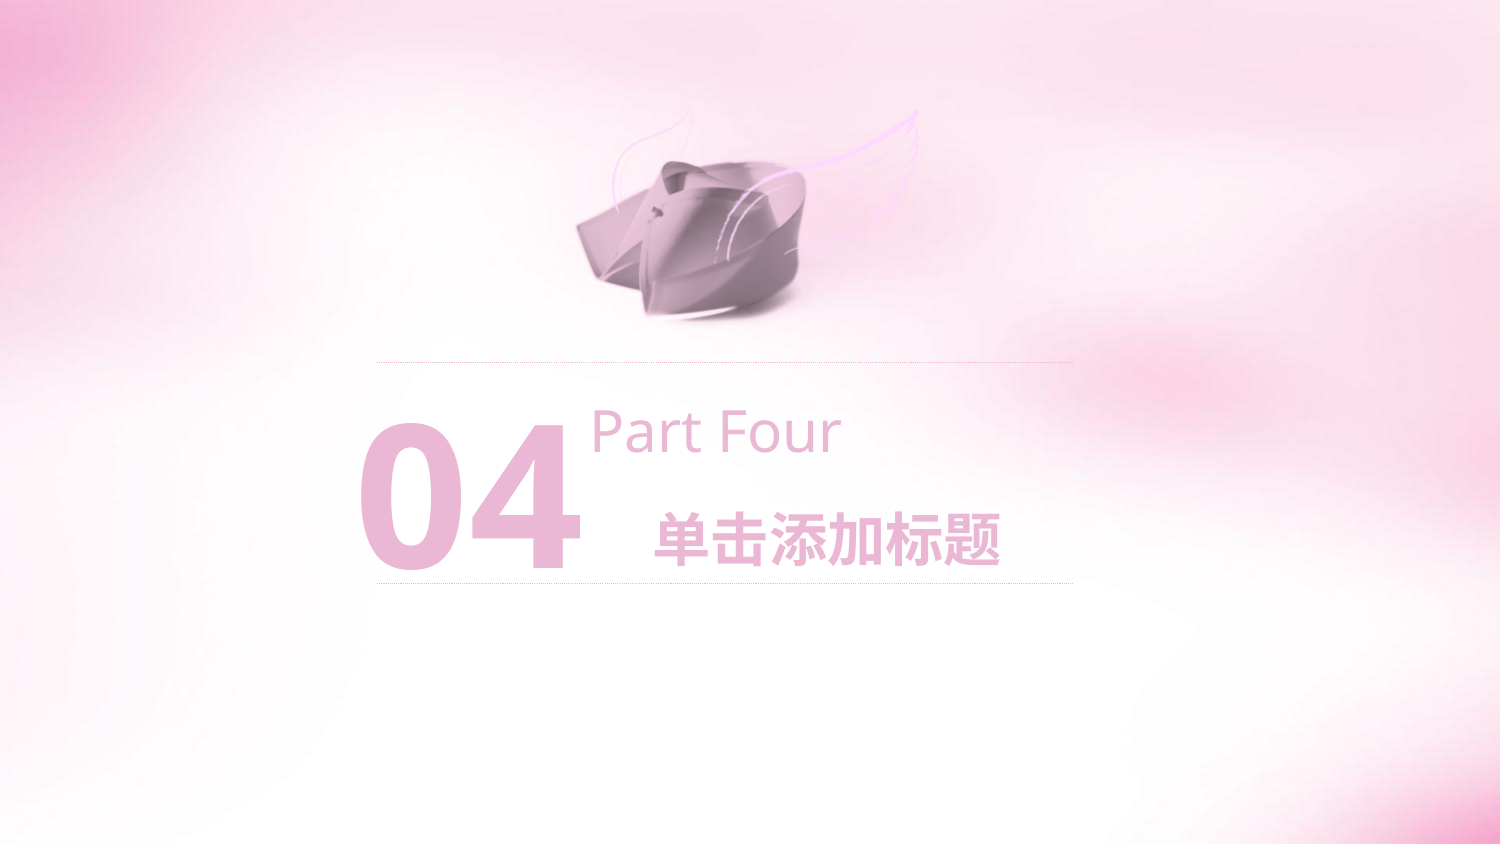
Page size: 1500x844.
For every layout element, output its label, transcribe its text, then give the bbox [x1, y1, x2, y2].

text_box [552, 93, 969, 332]
text_box 单击添加标题 [637, 495, 1103, 581]
picture [0, 0, 1500, 844]
text_box 04 [339, 361, 599, 617]
text_box Part Four [599, 387, 858, 472]
